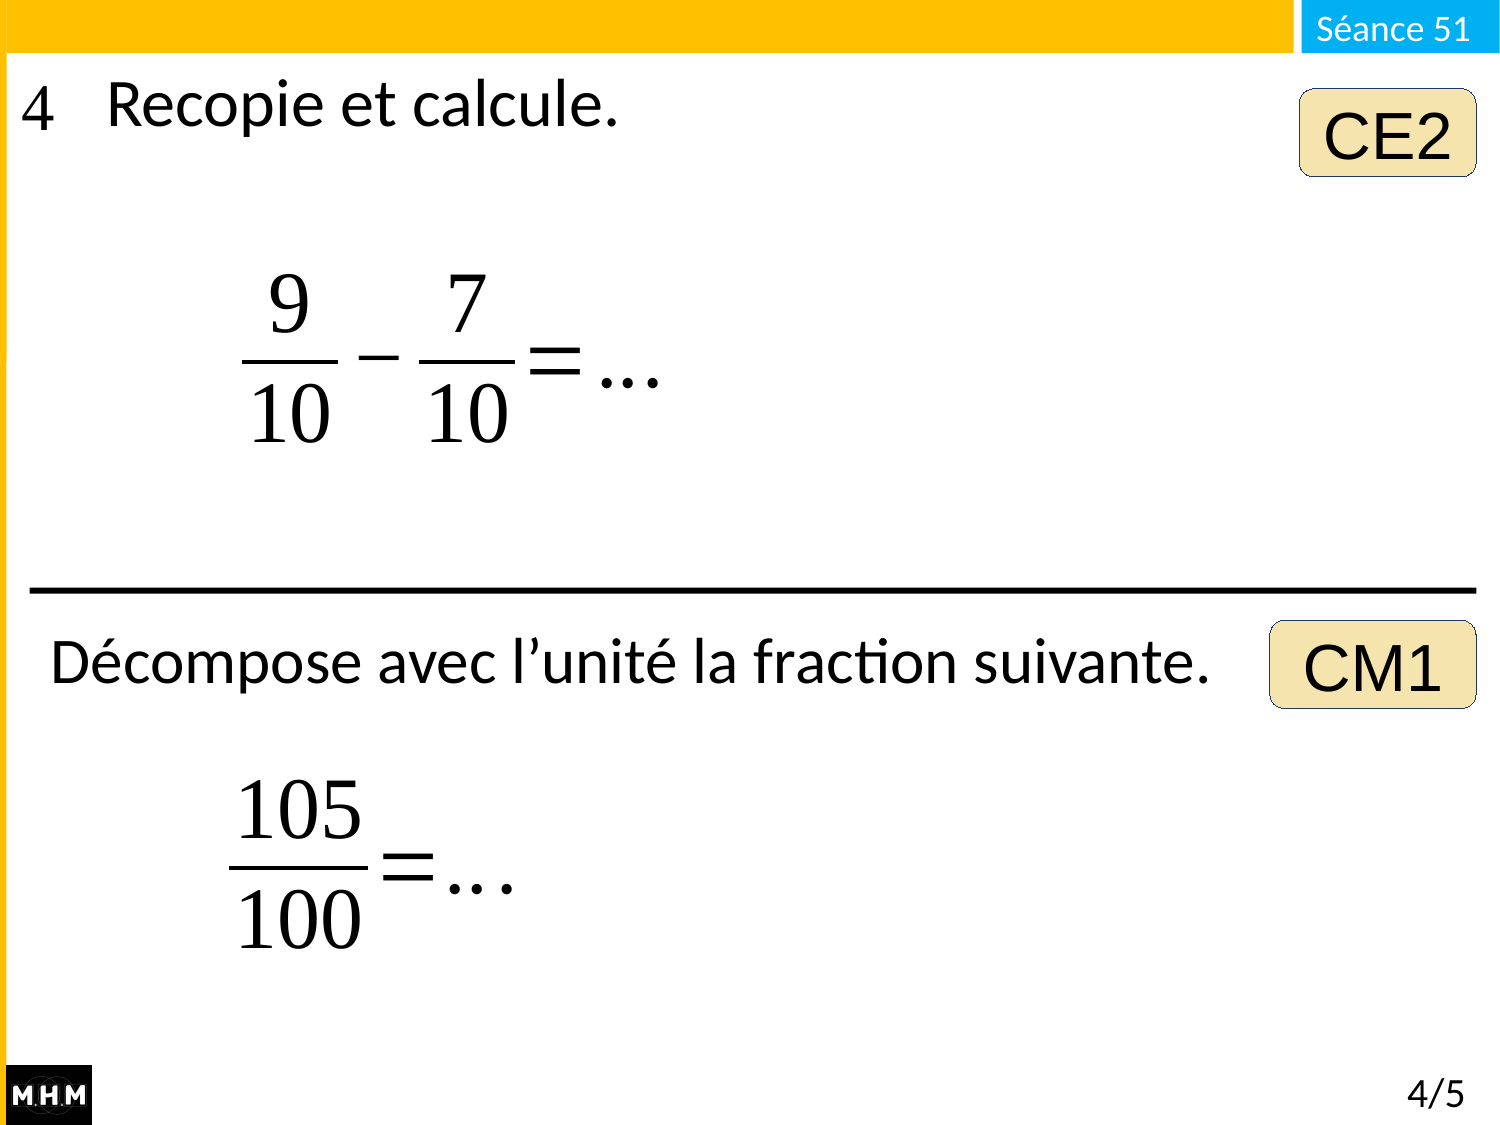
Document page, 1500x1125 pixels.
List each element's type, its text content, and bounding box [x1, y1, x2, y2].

text_box CM1 [1269, 620, 1477, 709]
text_box CE2 [1299, 88, 1477, 177]
list 4/5 [1373, 1064, 1500, 1125]
text_box Décompose avec l’unité la fraction suivante. [35, 617, 1252, 707]
picture [6, 1065, 92, 1125]
text_box Recopie et calcule. [91, 60, 774, 149]
